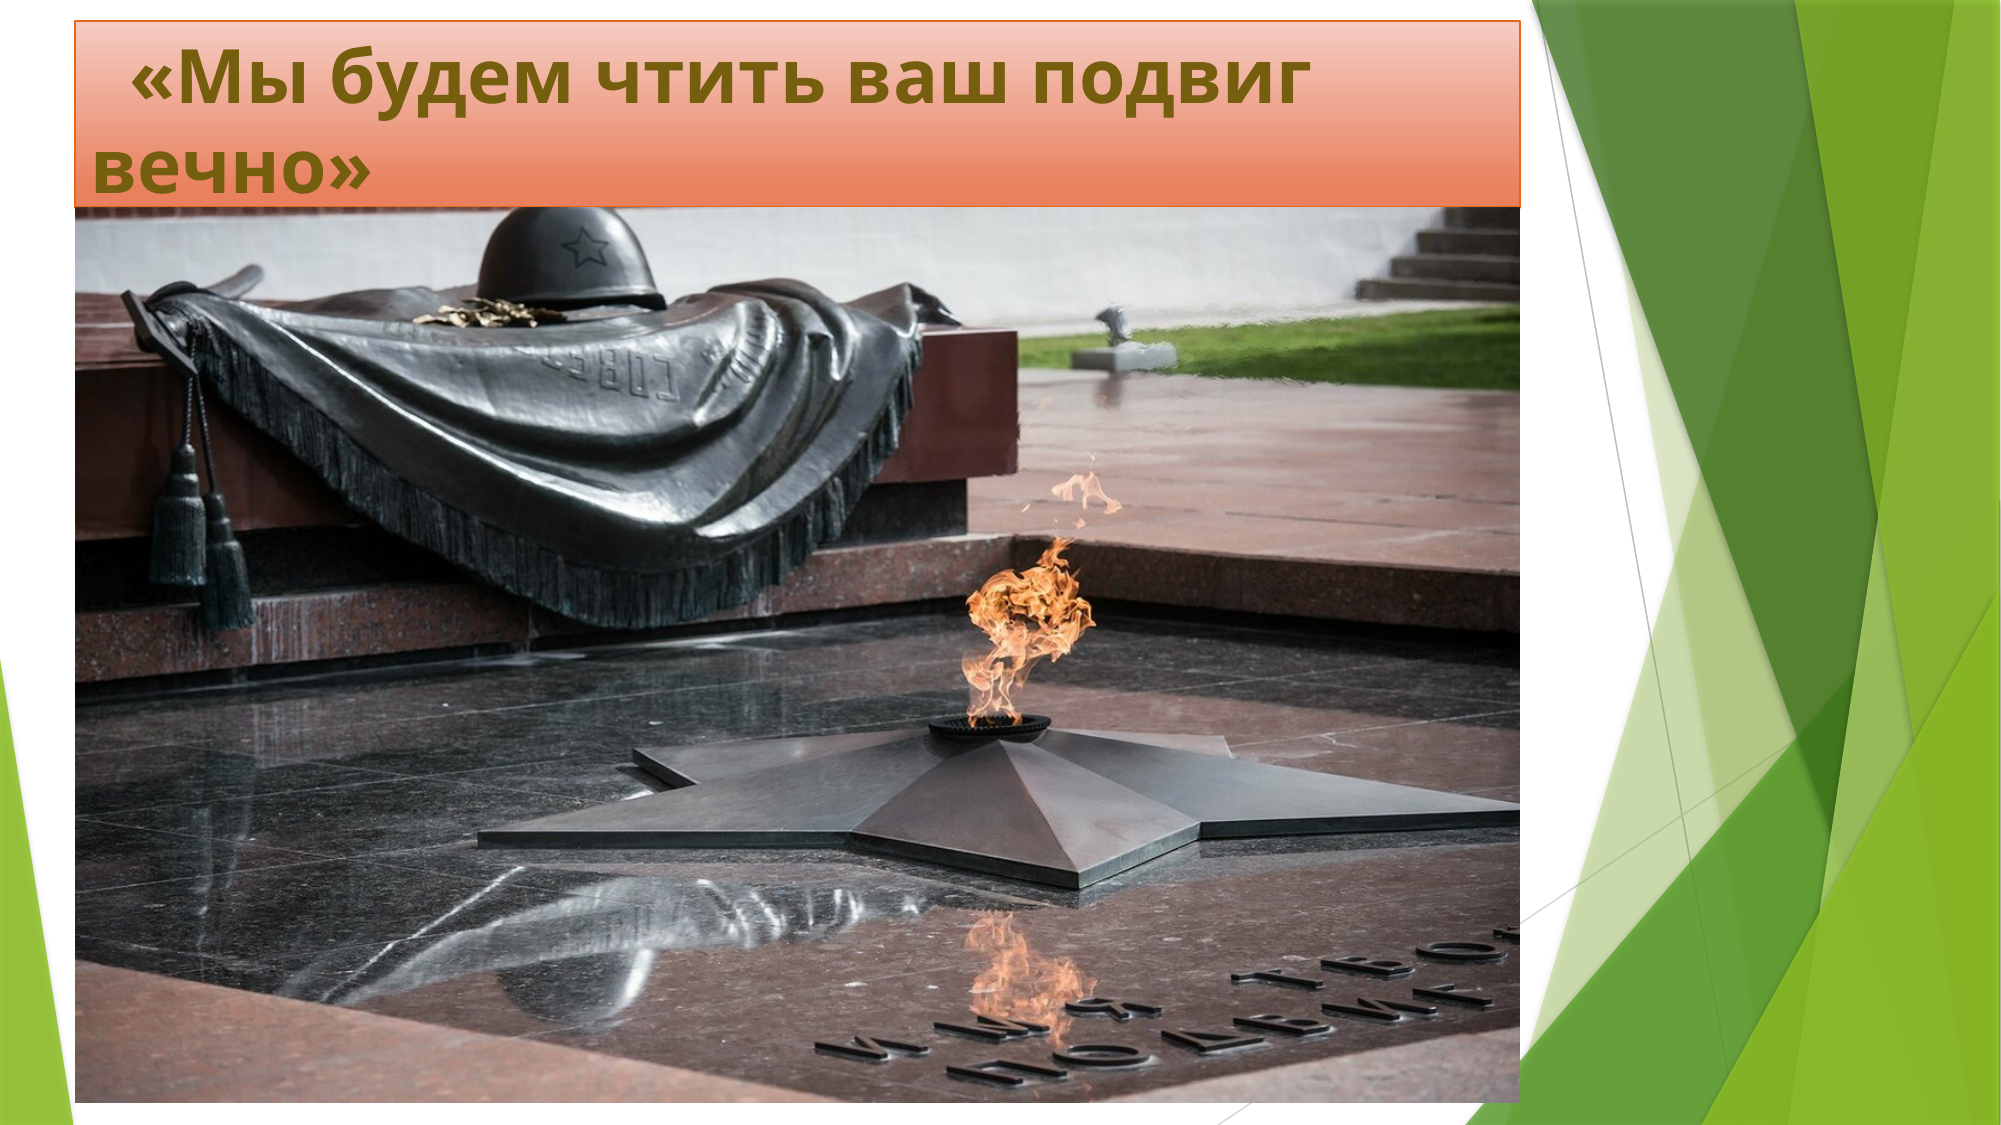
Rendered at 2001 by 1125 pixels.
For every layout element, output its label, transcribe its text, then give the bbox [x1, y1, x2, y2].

title «Мы будем чтить ваш подвиг вечно» [74, 20, 1521, 207]
picture [74, 207, 1521, 1104]
